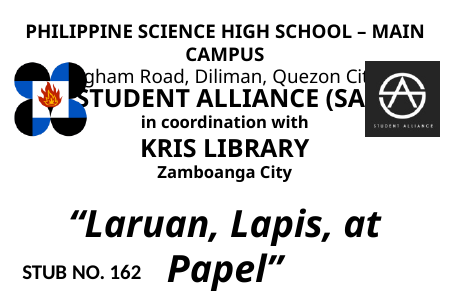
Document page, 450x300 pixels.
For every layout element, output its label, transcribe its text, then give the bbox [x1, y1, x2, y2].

picture [364, 60, 441, 137]
text_box PHILIPPINE SCIENCE HIGH SCHOOL – MAIN CAMPUS Agham Road, Diliman, Quezon City [0, 12, 450, 74]
text_box STUDENT ALLIANCE (SA) in coordination with KRIS LIBRARY Zamboanga City [0, 74, 450, 190]
picture [12, 60, 88, 137]
text_box STUB NO. 162 [7, 251, 213, 292]
text_box “Laruan, Lapis, at Papel” [0, 192, 450, 298]
